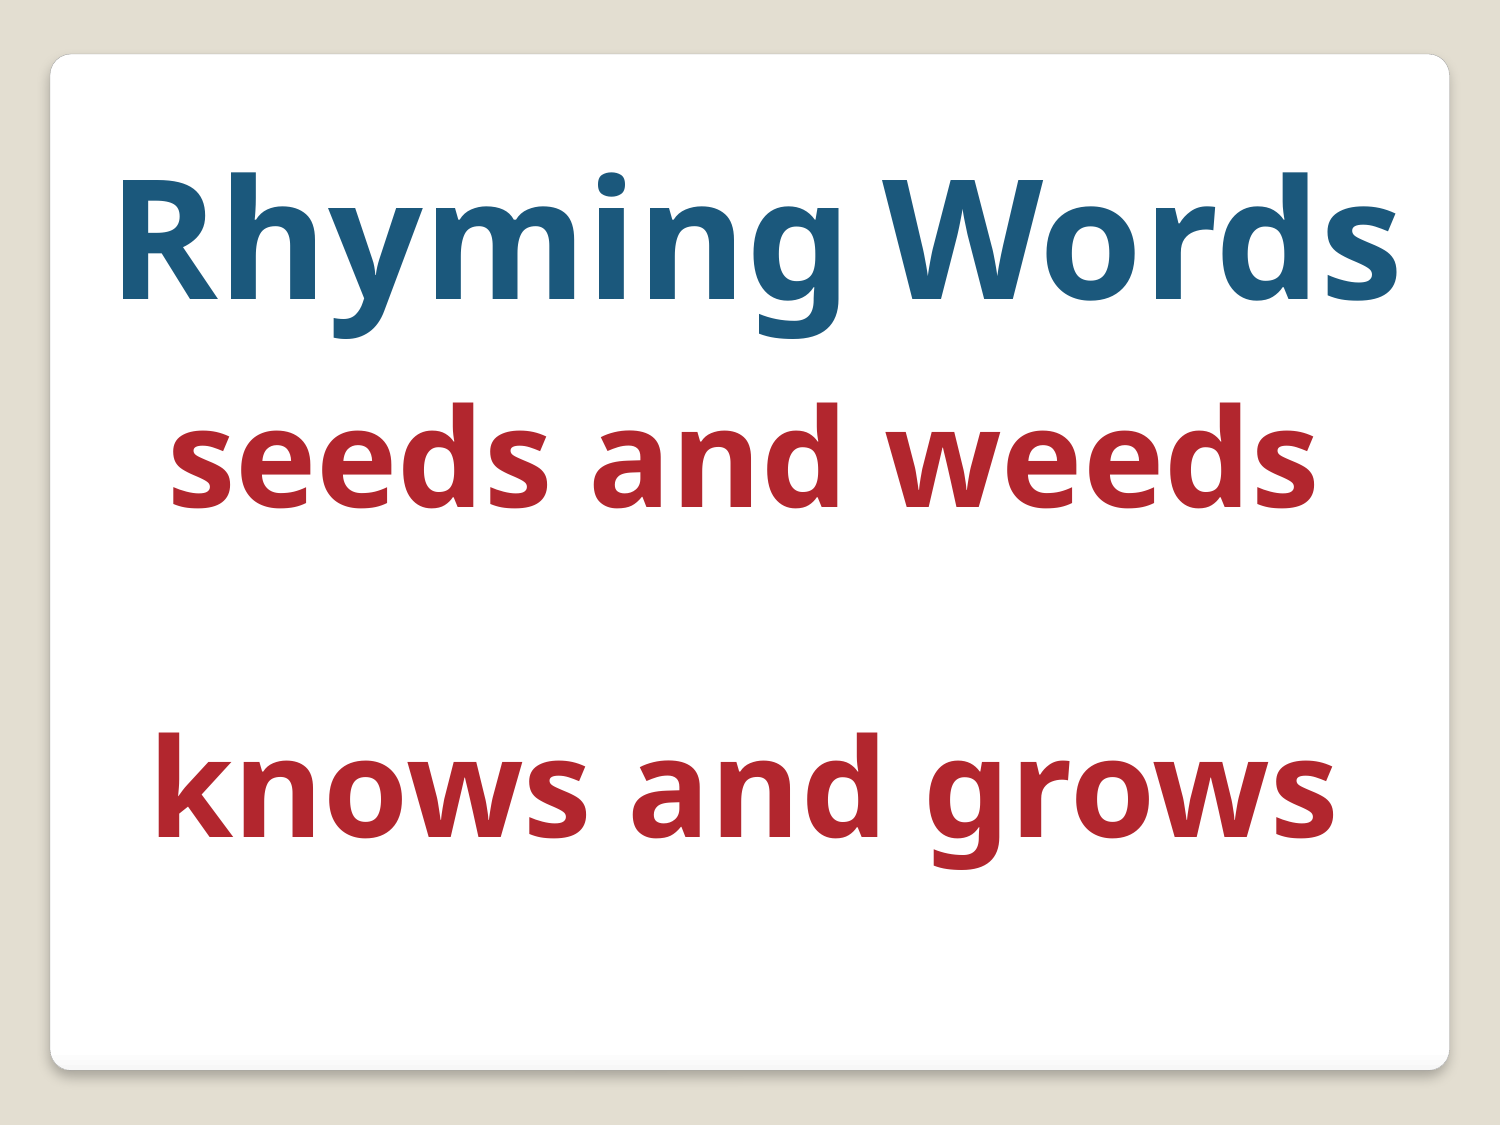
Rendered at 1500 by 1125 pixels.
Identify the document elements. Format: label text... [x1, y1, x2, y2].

text_box seeds and weeds knows and grows [74, 362, 1413, 873]
text_box Rhyming Words [62, 124, 1450, 340]
